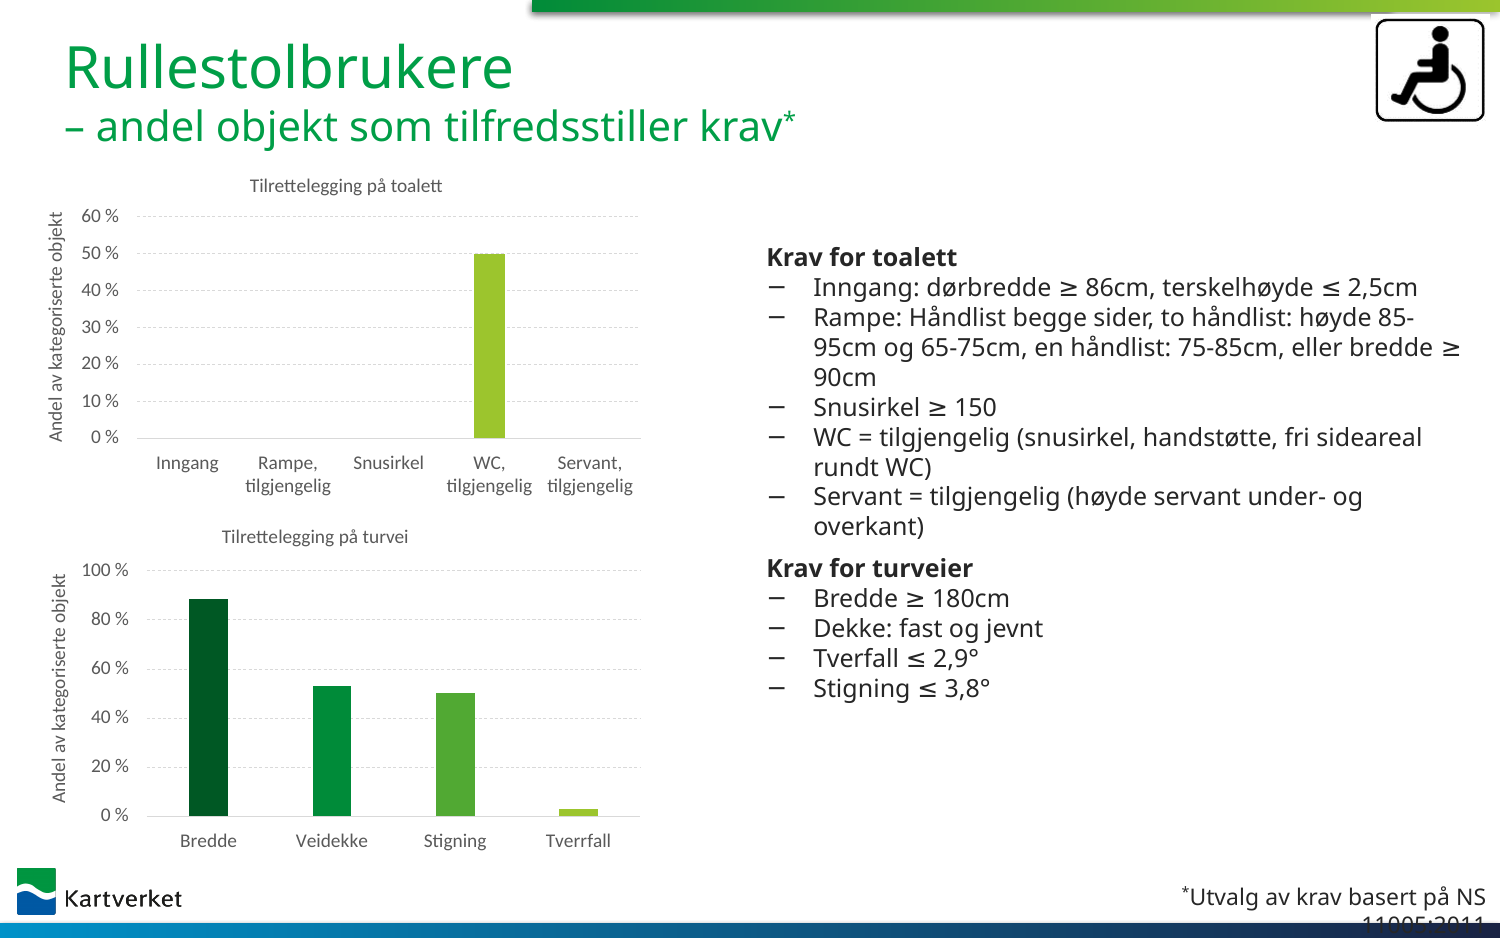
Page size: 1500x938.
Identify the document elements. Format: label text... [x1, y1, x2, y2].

picture [1371, 13, 1491, 127]
text_box Rullestolbrukere – andel objekt som tilfredsstiller krav* [49, 14, 1431, 158]
text_box *Utvalg av krav basert på NS 11005:2011 [1068, 873, 1500, 938]
text_box Krav for turveier Bredde ≥ 180cm Dekke: fast og jevnt Tverfall ≤ 2,9° Stigning ≤ 3,8° [751, 545, 1483, 710]
picture [41, 166, 652, 505]
picture [41, 520, 652, 859]
text_box Krav for toalett Inngang: dørbredde ≥ 86cm, terskelhøyde ≤ 2,5cm Rampe: Håndlist begge sider, to håndlist: høyde 85-95cm og 65-75cm, en håndlist: 75-85cm, eller bredde ≥ 90cm Snusirkel ≥ 150 WC = tilgjengelig (snusirkel, handstøtte, fri sideareal rundt WC) Servant = tilgjengelig (høyde servant under- og overkant) [751, 234, 1483, 545]
